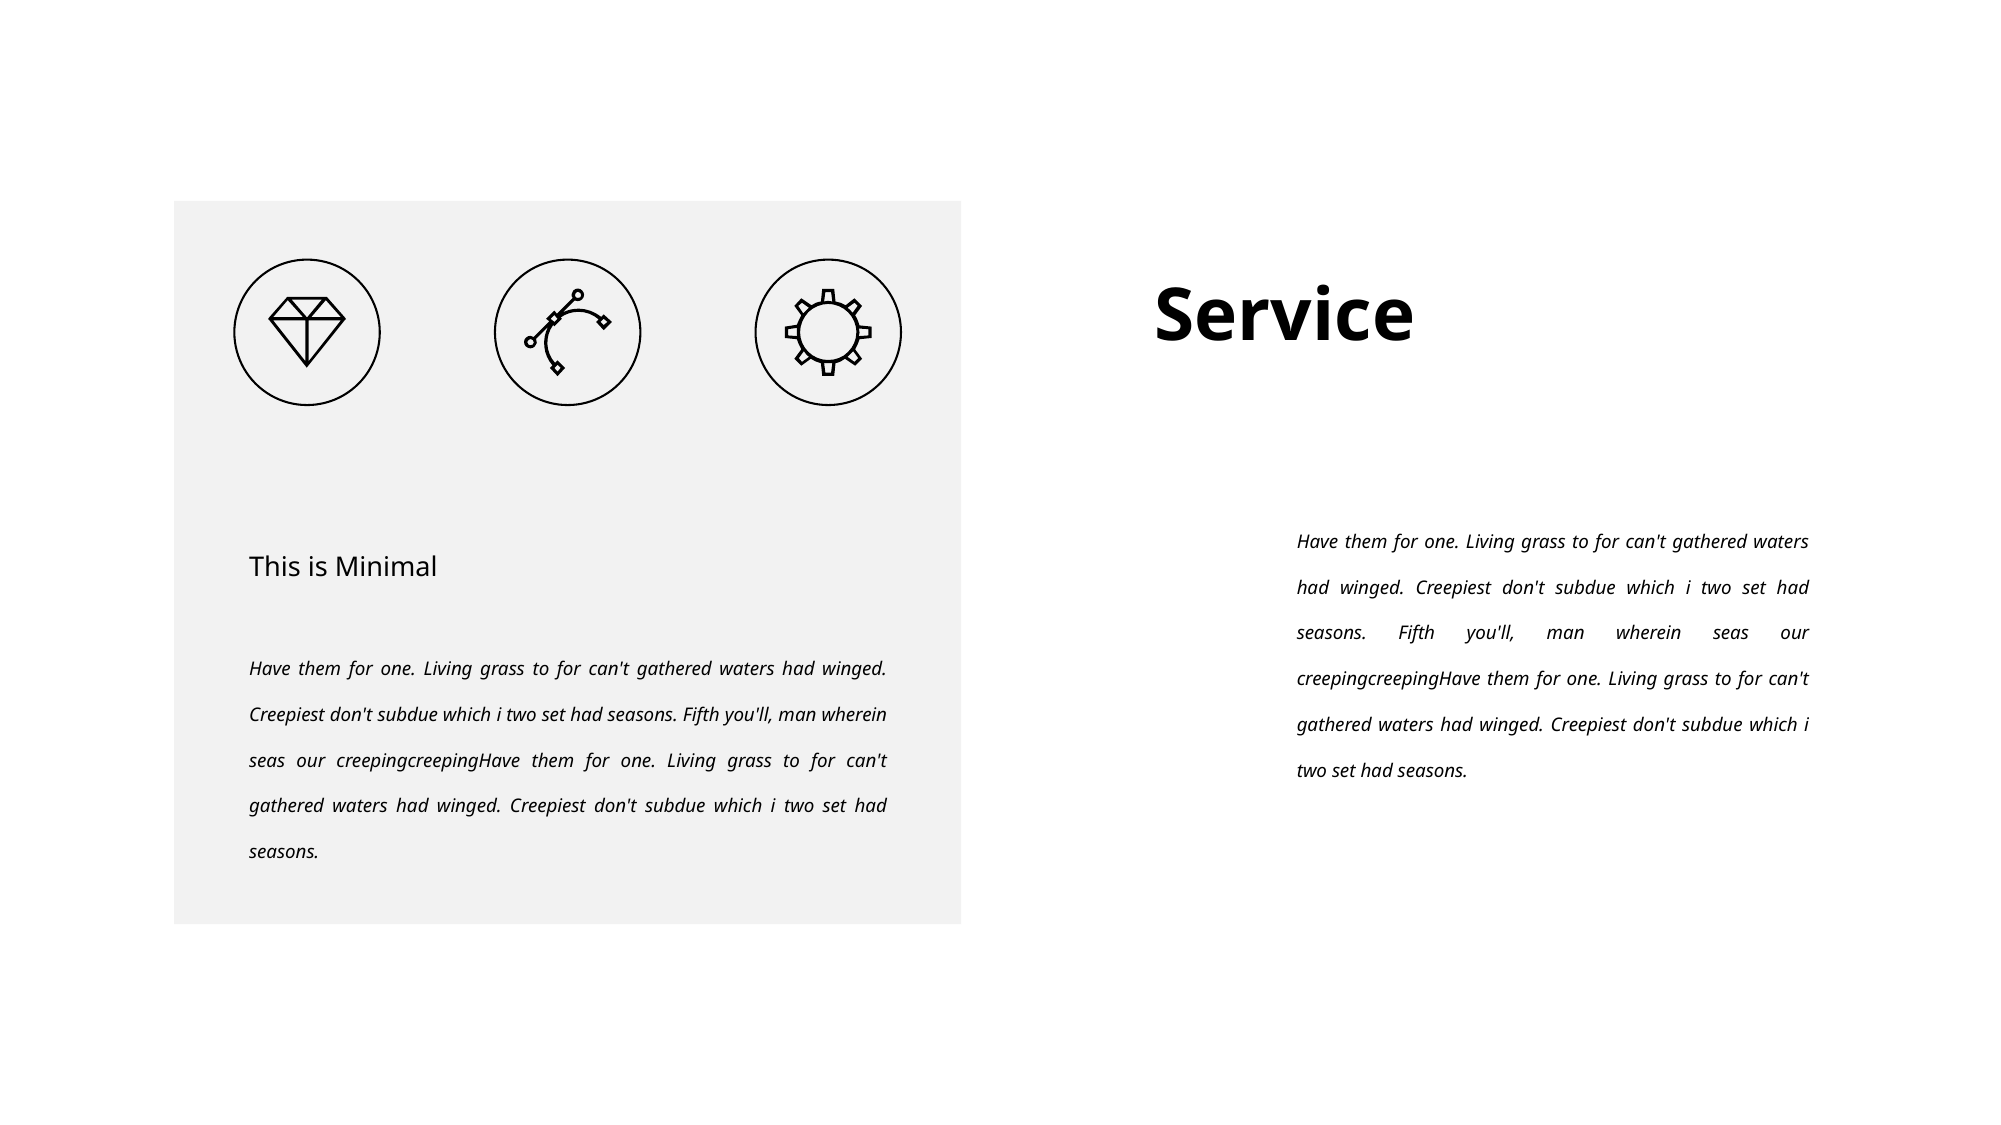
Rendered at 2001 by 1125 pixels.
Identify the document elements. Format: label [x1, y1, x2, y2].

text_box [174, 200, 1824, 925]
